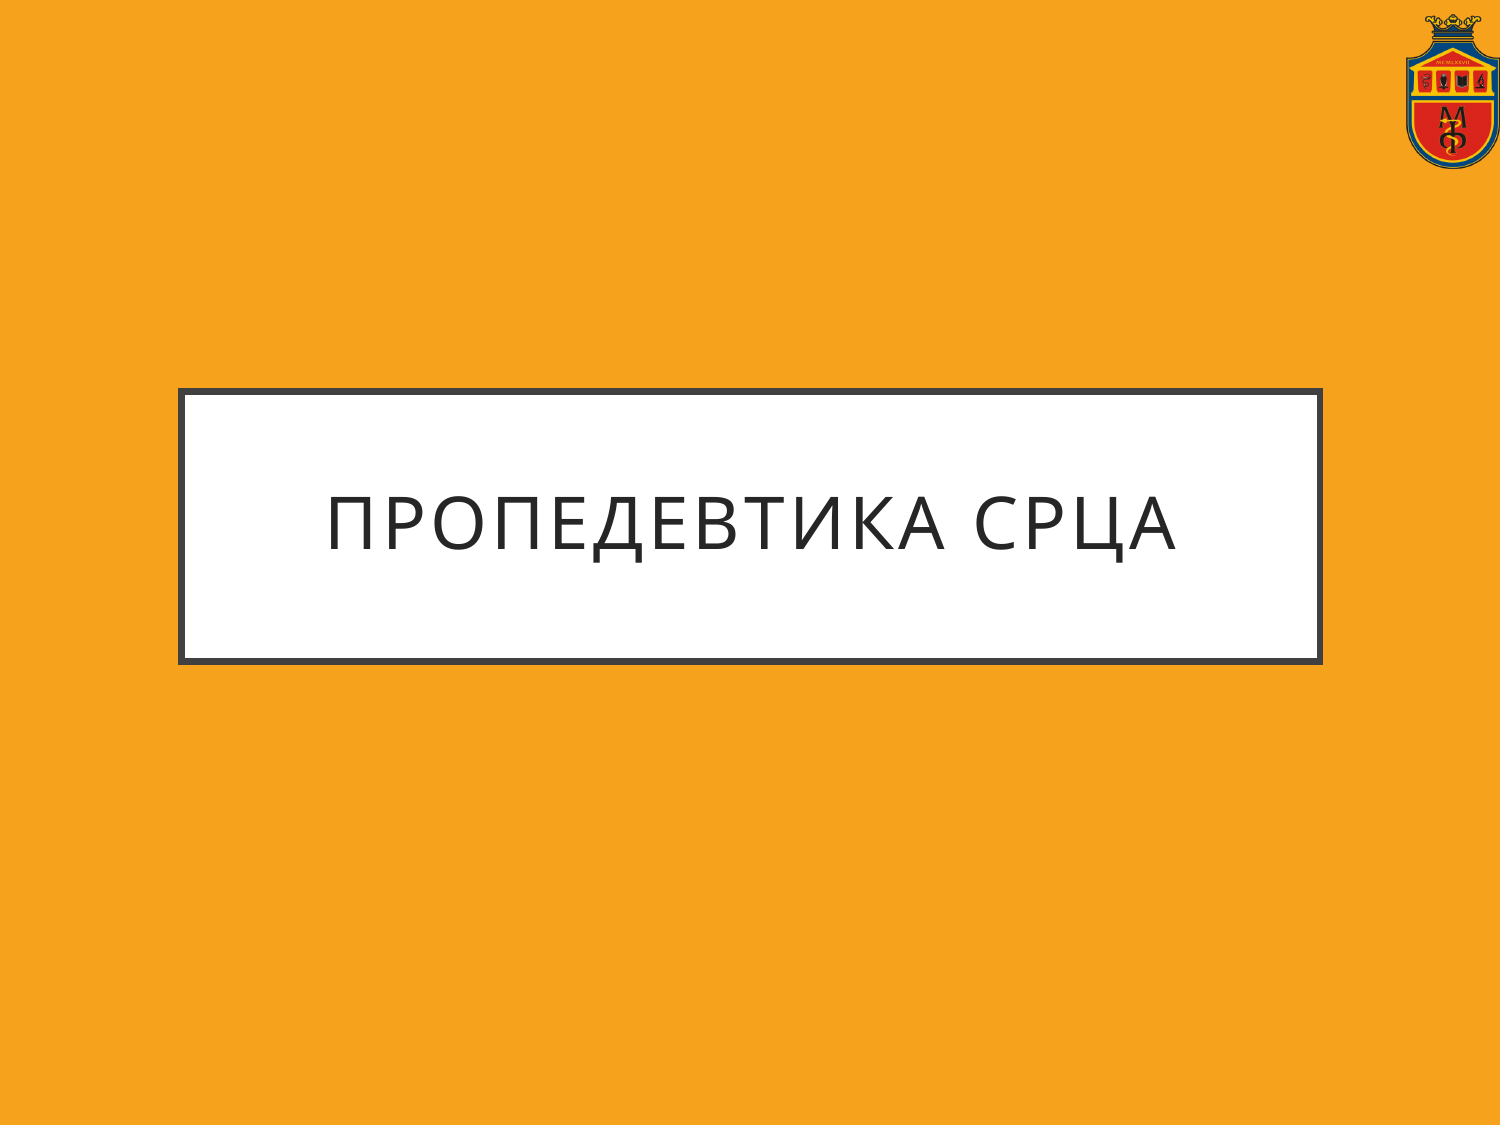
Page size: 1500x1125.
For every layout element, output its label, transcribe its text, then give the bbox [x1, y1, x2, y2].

title Пропедевтика срца [178, 388, 1323, 665]
picture [1406, 14, 1500, 169]
